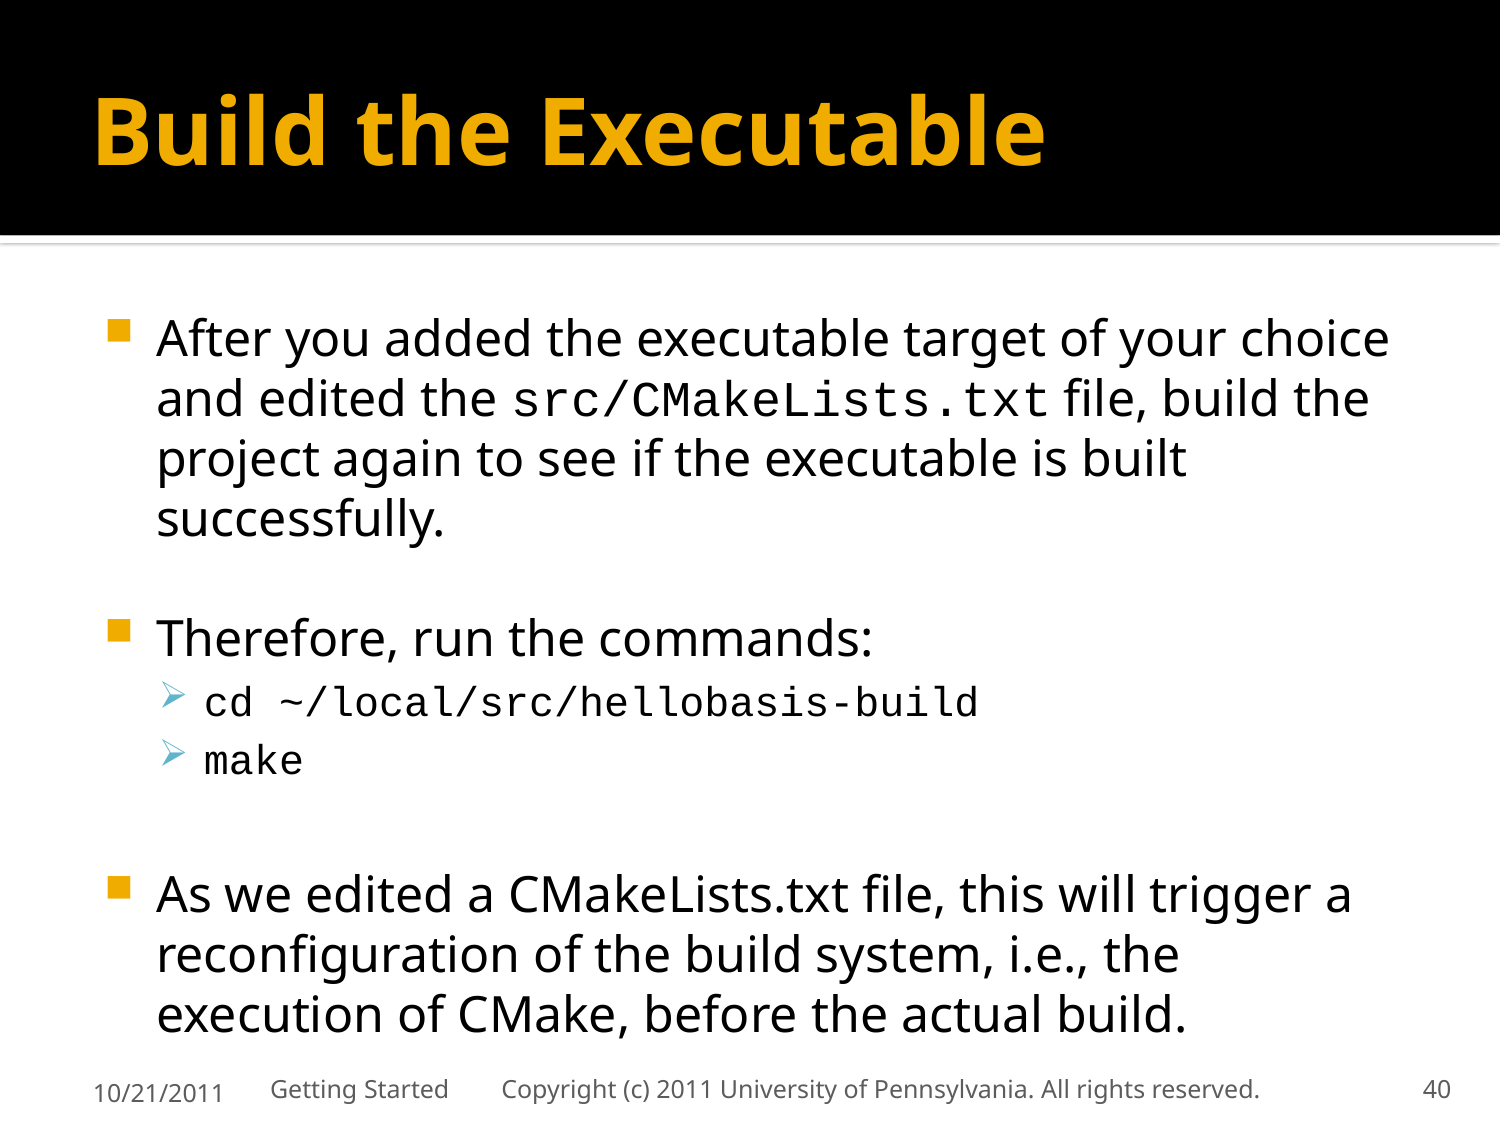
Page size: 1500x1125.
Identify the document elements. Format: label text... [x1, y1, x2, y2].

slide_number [75, 1062, 238, 1108]
title Build the Executable [75, 25, 1425, 231]
footer Getting Started Copyright (c) 2011 University of Pennsylvania. All rights reserved. [262, 1062, 1337, 1108]
slide_number 40 [1345, 1062, 1467, 1108]
list After you added the executable target of your choice and edited the src/CMakeLists.txt file, build the project again to see if the executable is built successfully. Therefore, run the commands: cd ~/local/src/hellobasis-build make As we edited a CMakeLists.txt file, this will trigger a reconfiguration of the build system, i.e., the execution of CMake, before the actual build. [75, 291, 1425, 1050]
